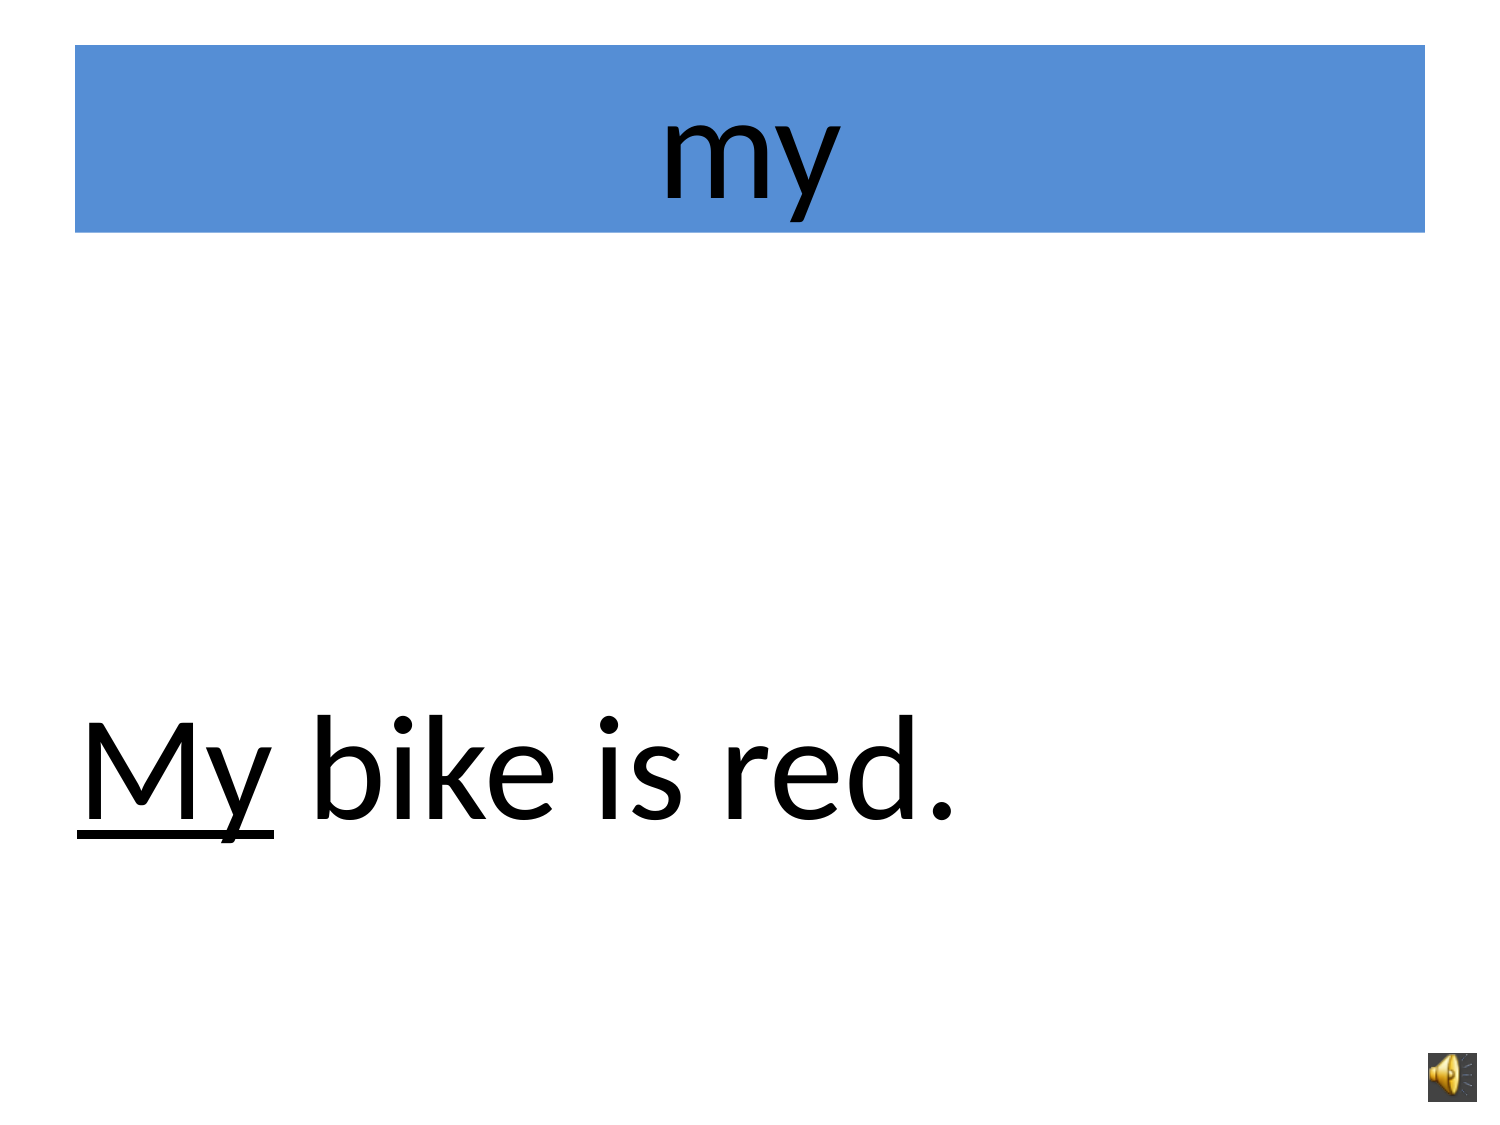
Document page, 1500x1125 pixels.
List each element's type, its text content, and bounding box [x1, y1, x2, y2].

list My bike is red. [62, 662, 1413, 1125]
picture [1427, 1052, 1478, 1103]
title my [75, 45, 1425, 233]
